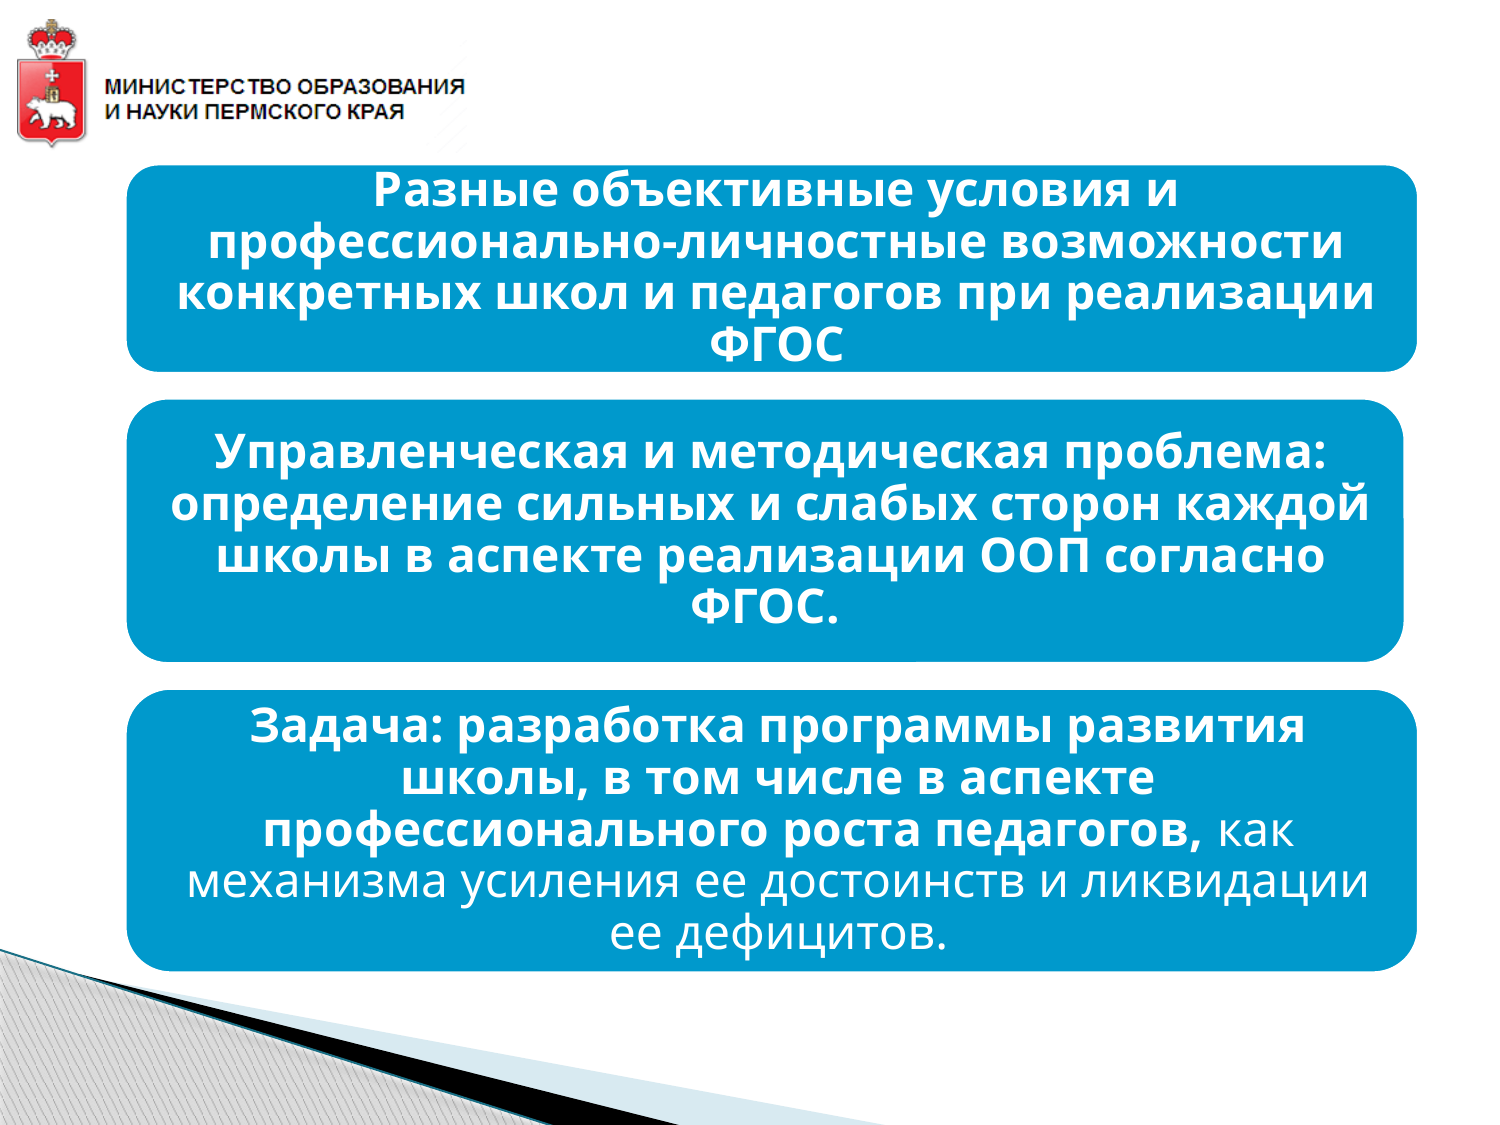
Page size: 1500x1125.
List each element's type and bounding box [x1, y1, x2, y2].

list [96, 160, 1448, 977]
picture [17, 18, 467, 153]
